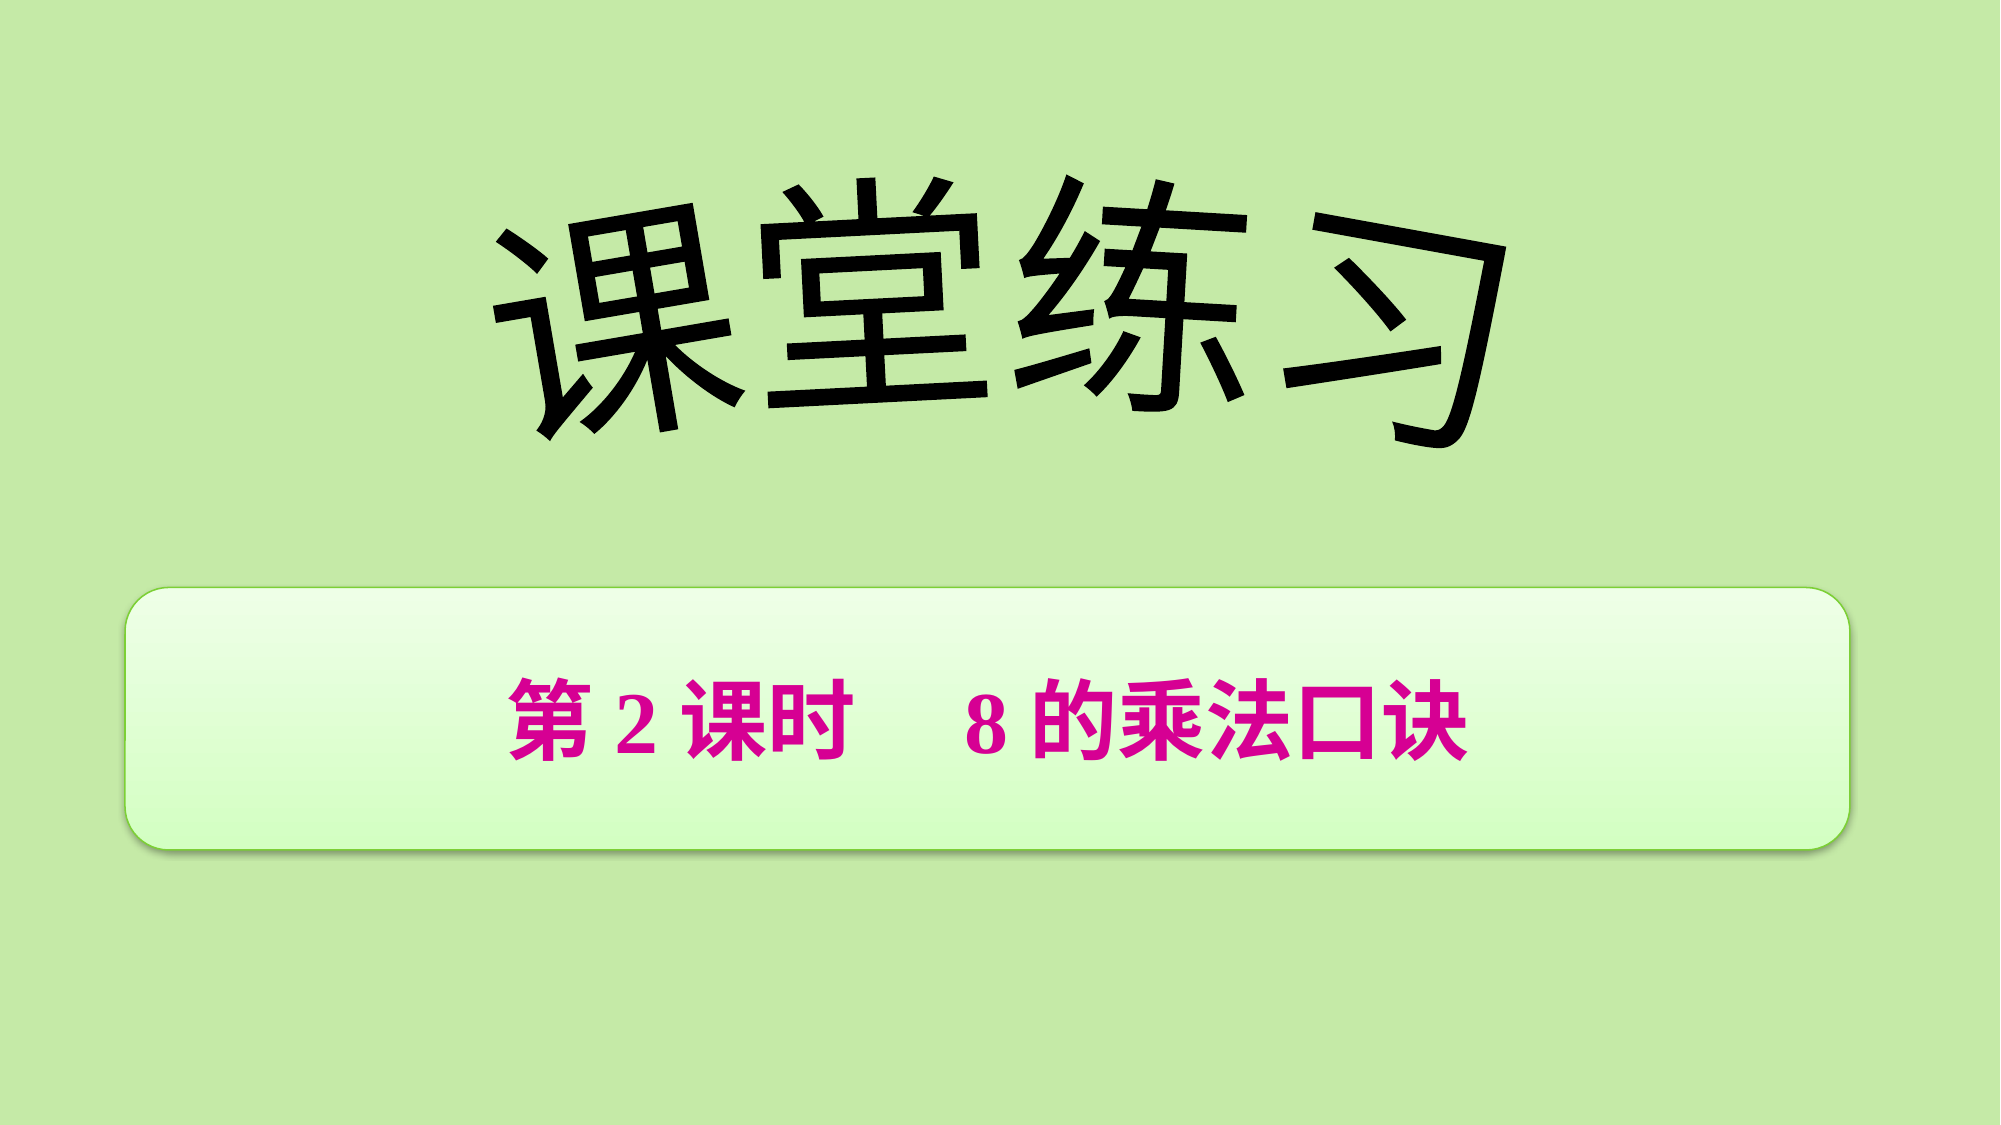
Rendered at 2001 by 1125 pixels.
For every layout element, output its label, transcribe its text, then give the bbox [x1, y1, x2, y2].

text_box 第2课时 8的乘法口诀 [124, 586, 1851, 851]
